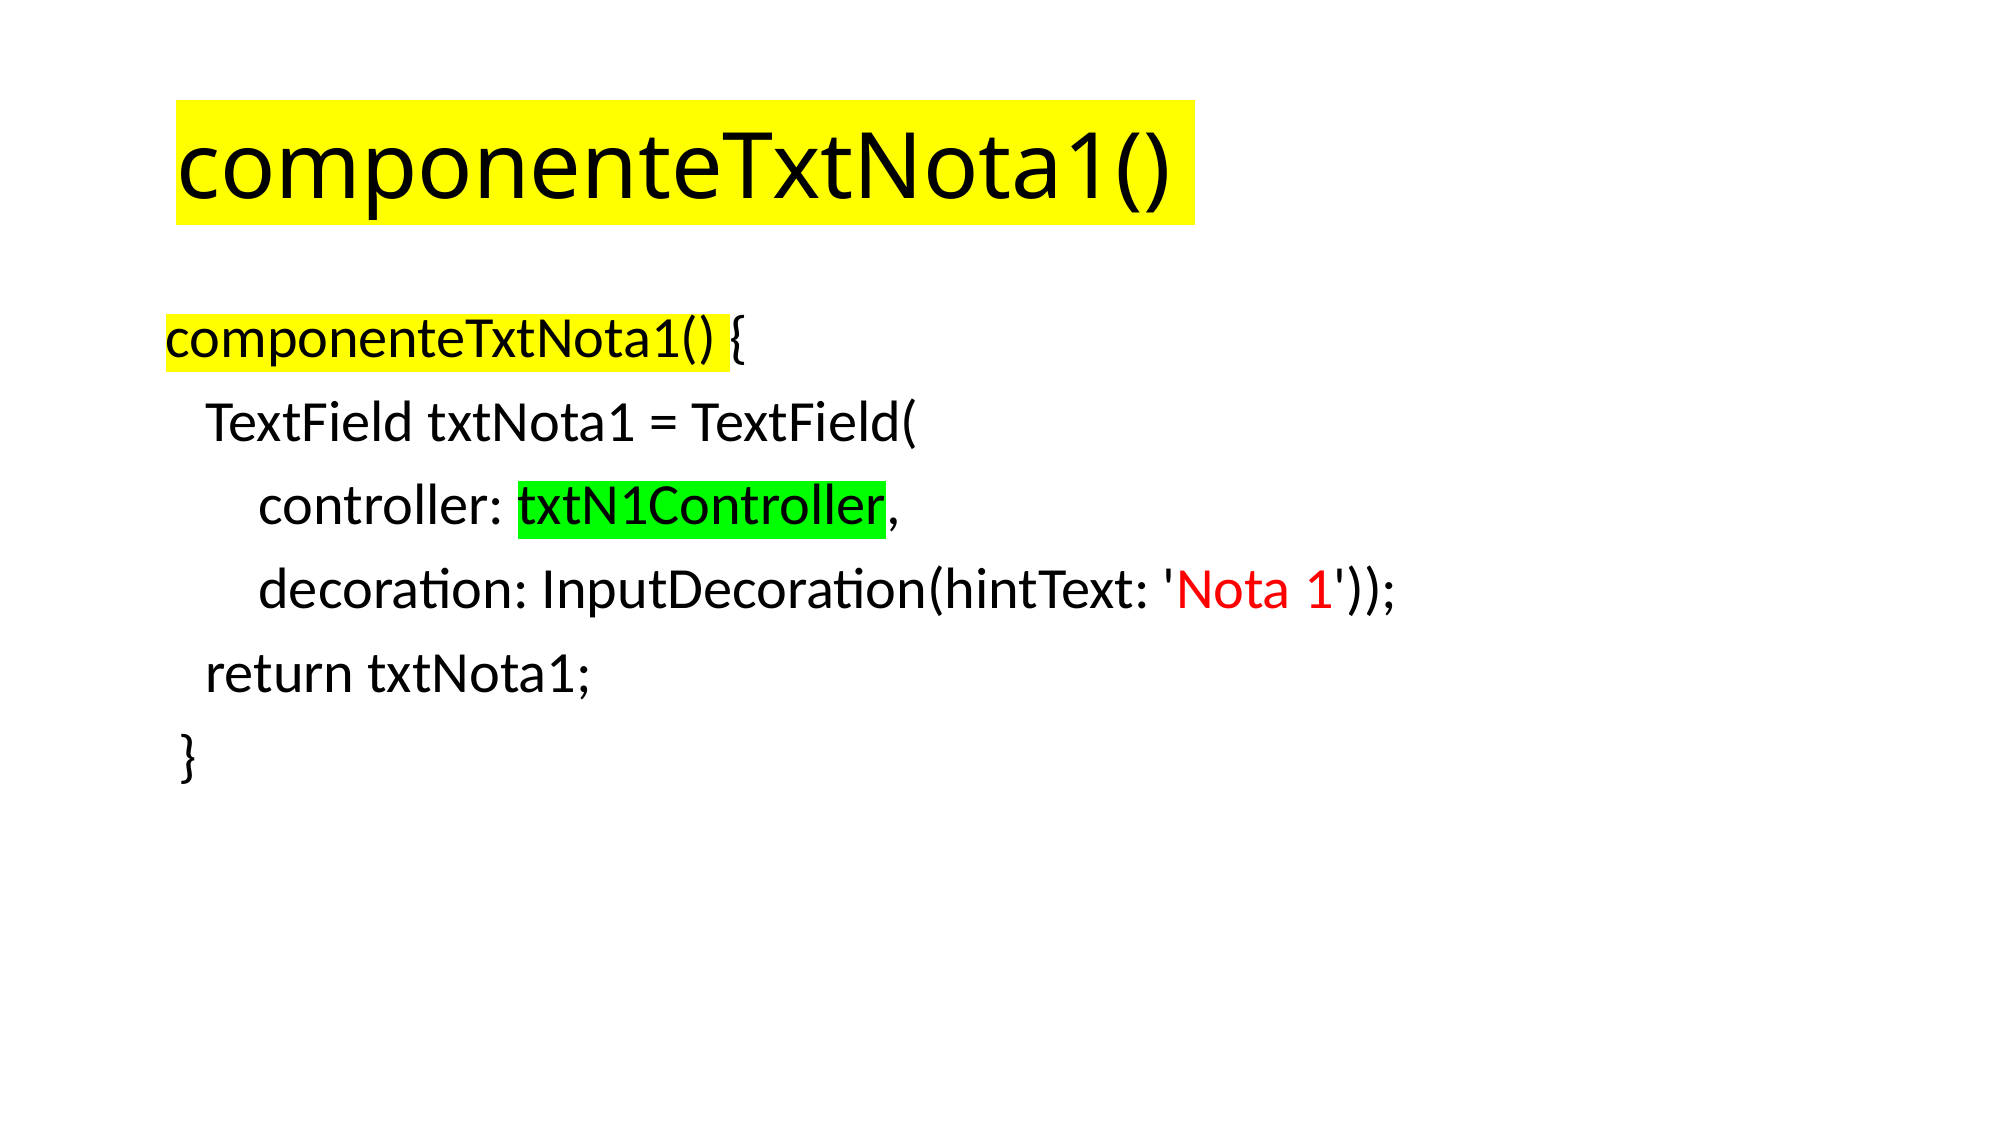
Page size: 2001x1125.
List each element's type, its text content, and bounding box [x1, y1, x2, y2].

title componenteTxtNota1() [137, 59, 1863, 278]
list componenteTxtNota1() { TextField txtNota1 = TextField( controller: txtN1Controller, decoration: InputDecoration(hintText: 'Nota 1')); return txtNota1; } [137, 299, 1863, 1014]
